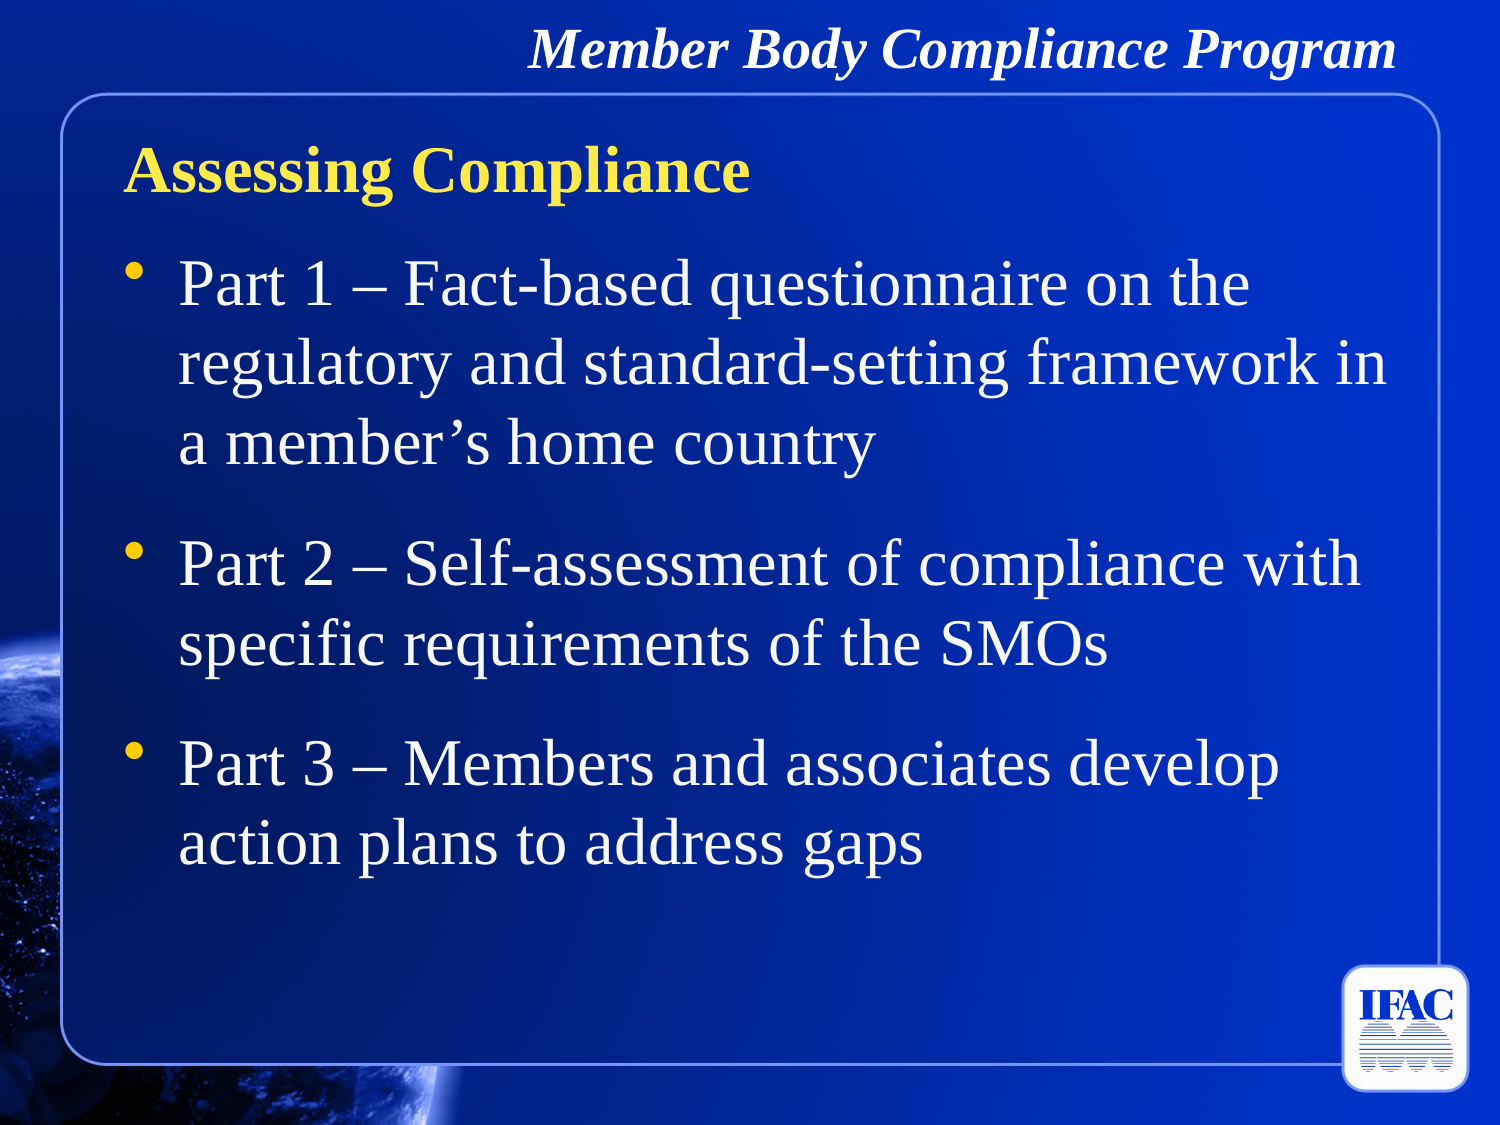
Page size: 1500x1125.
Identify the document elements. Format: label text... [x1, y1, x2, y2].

list Part 1 – Fact-based questionnaire on the regulatory and standard-setting framework in a member’s home country Part 2 – Self-assessment of compliance with specific requirements of the SMOs Part 3 – Members and associates develop action plans to address gaps [108, 230, 1410, 1047]
list Assessing Compliance [108, 118, 1410, 215]
title Member Body Compliance Program [150, 0, 1413, 92]
picture [0, 0, 1500, 1125]
